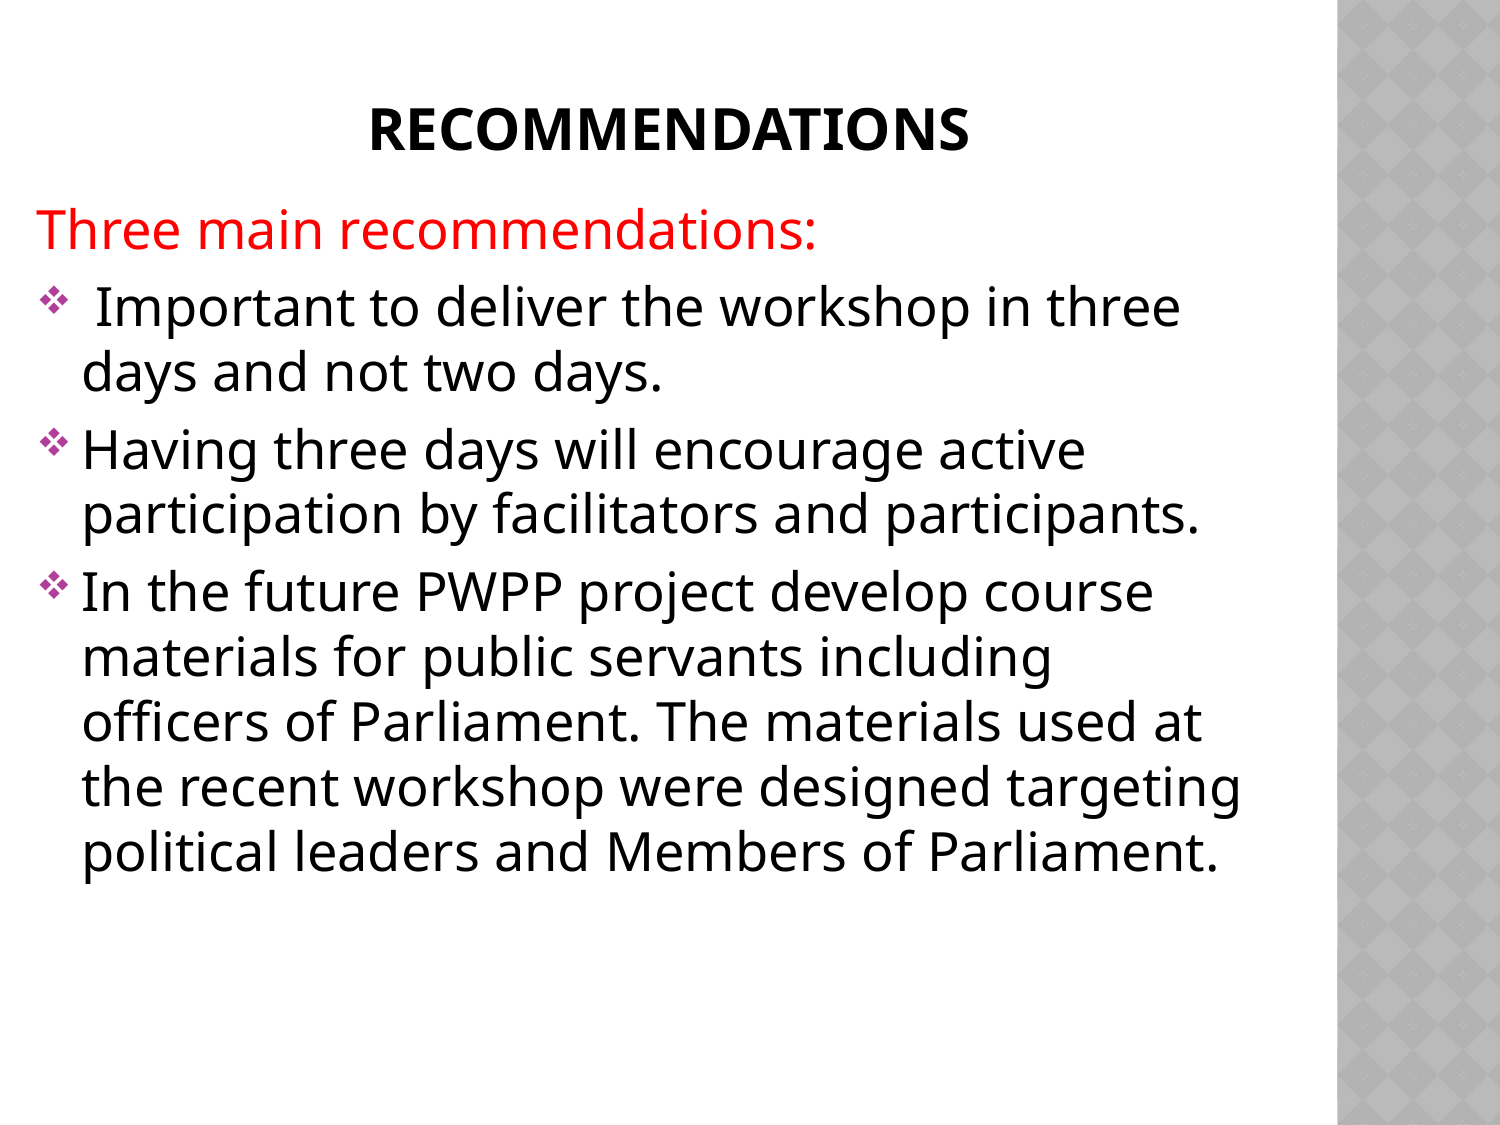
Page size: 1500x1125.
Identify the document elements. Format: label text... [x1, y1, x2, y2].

list Three main recommendations: Important to deliver the workshop in three days and not two days. Having three days will encourage active participation by facilitators and participants. In the future PWPP project develop course materials for public servants including officers of Parliament. The materials used at the recent workshop were designed targeting political leaders and Members of Parliament. [21, 187, 1263, 1125]
title Recommendations [75, 52, 1263, 163]
